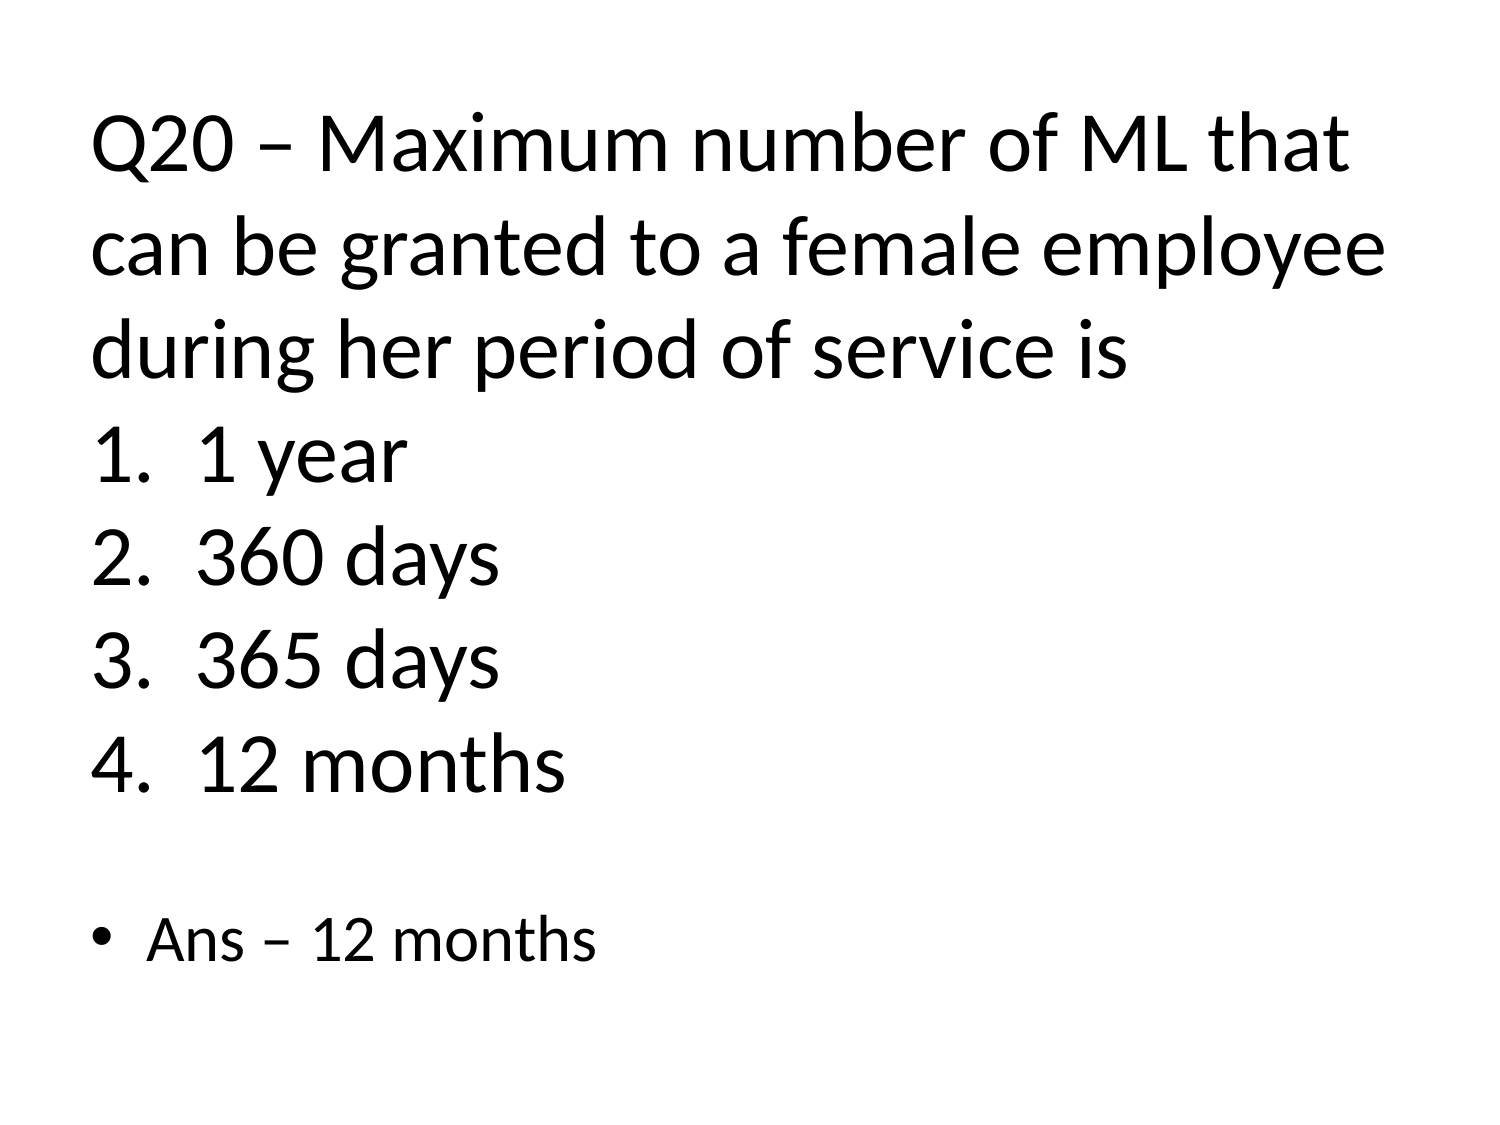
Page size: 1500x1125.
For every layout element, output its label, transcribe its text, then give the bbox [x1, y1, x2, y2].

list Ans – 12 months [75, 887, 1425, 1050]
title Q20 – Maximum number of ML that can be granted to a female employee during her period of service is 1. 1 year 2. 360 days 3. 365 days 4. 12 months [75, 45, 1425, 850]
